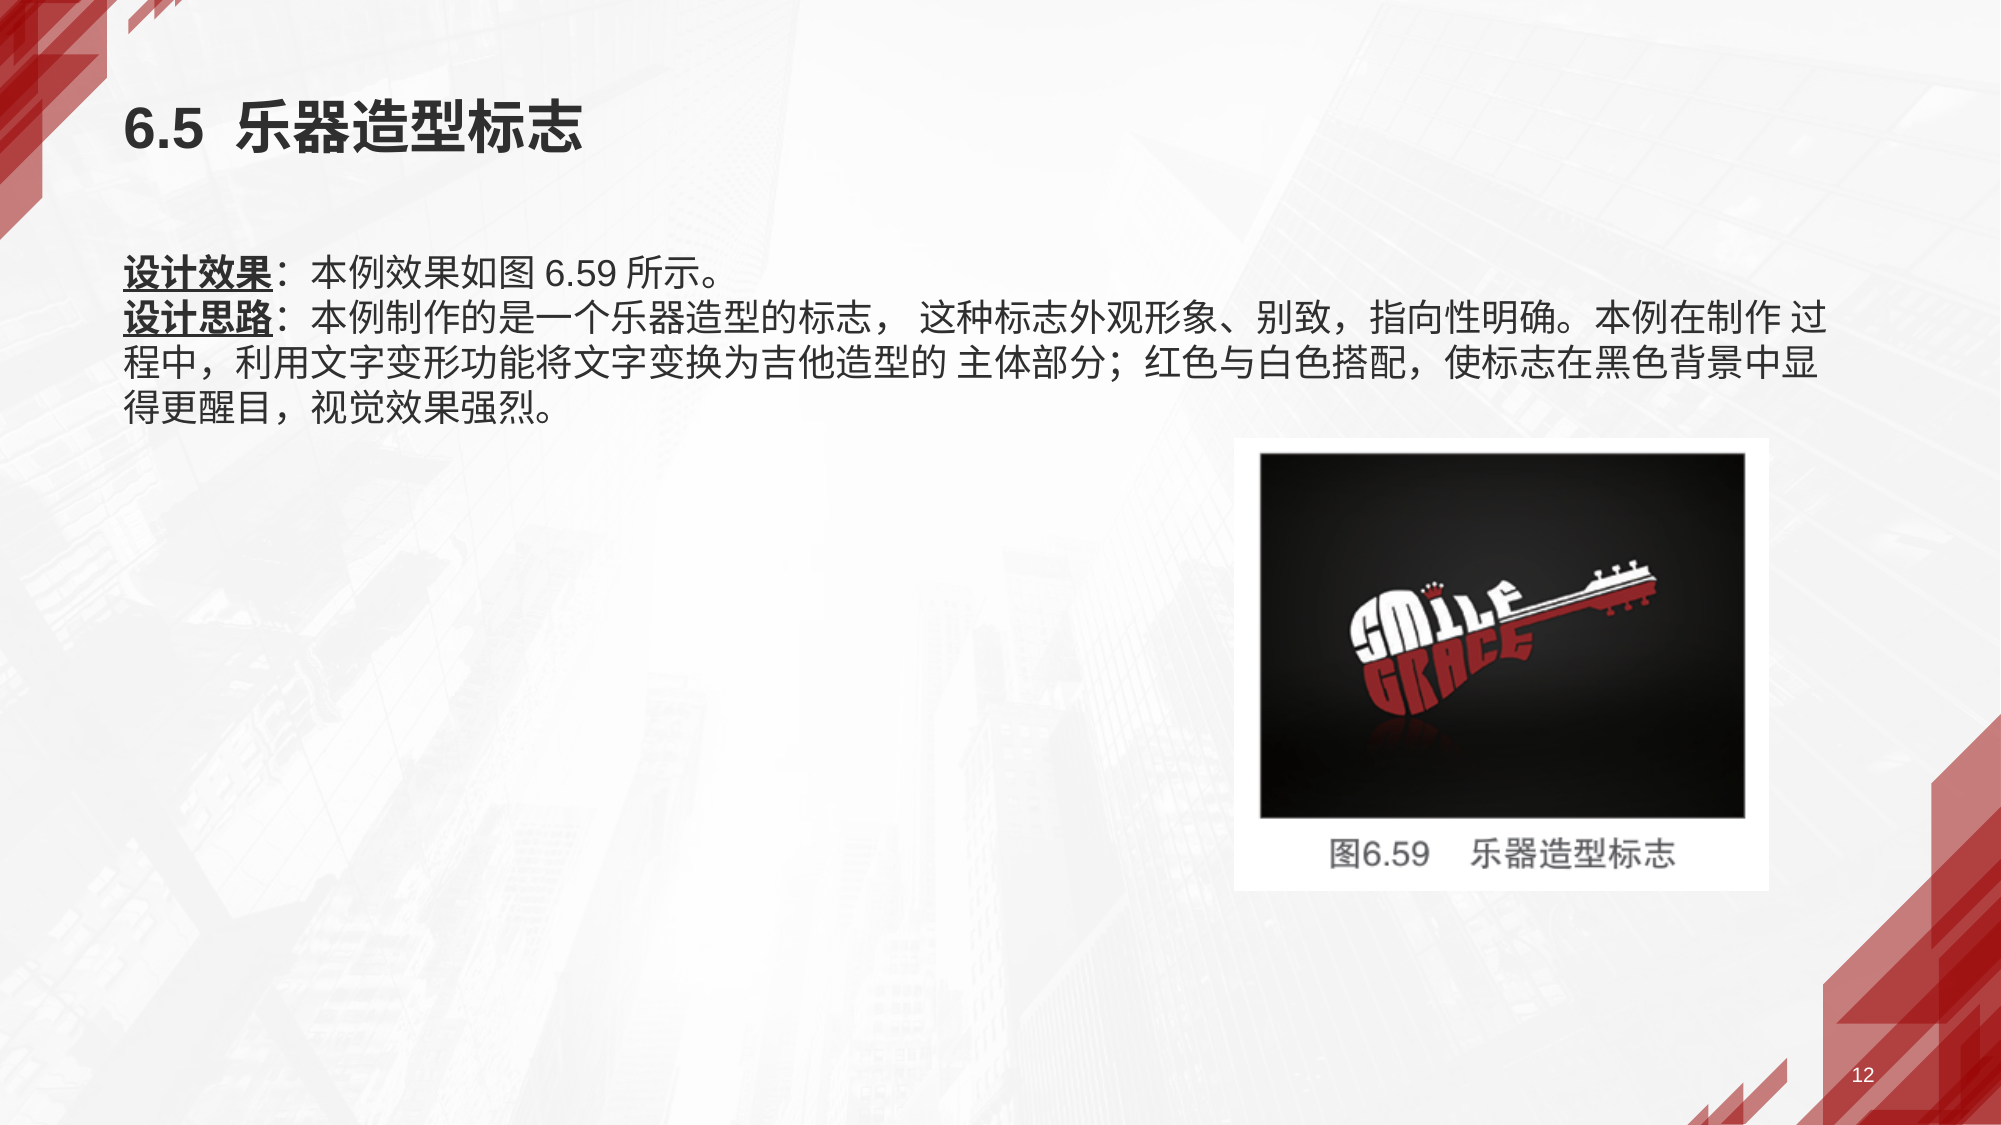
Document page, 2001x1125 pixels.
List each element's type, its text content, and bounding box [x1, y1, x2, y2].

text_box 设计效果：本例效果如图6.59所示。 设计思路：本例制作的是一个乐器造型的标志， 这种标志外观形象、别致，指向性明确。本例在制作 过程中，利用文字变形功能将文字变换为吉他造型的 主体部分；红色与白色搭配，使标志在黑色背景中显 得更醒目，视觉效果强烈。 [108, 241, 1867, 437]
slide_number 12 [1452, 1056, 1890, 1092]
title 6.5 乐器造型标志 [108, 81, 1890, 169]
picture [1234, 438, 1769, 891]
